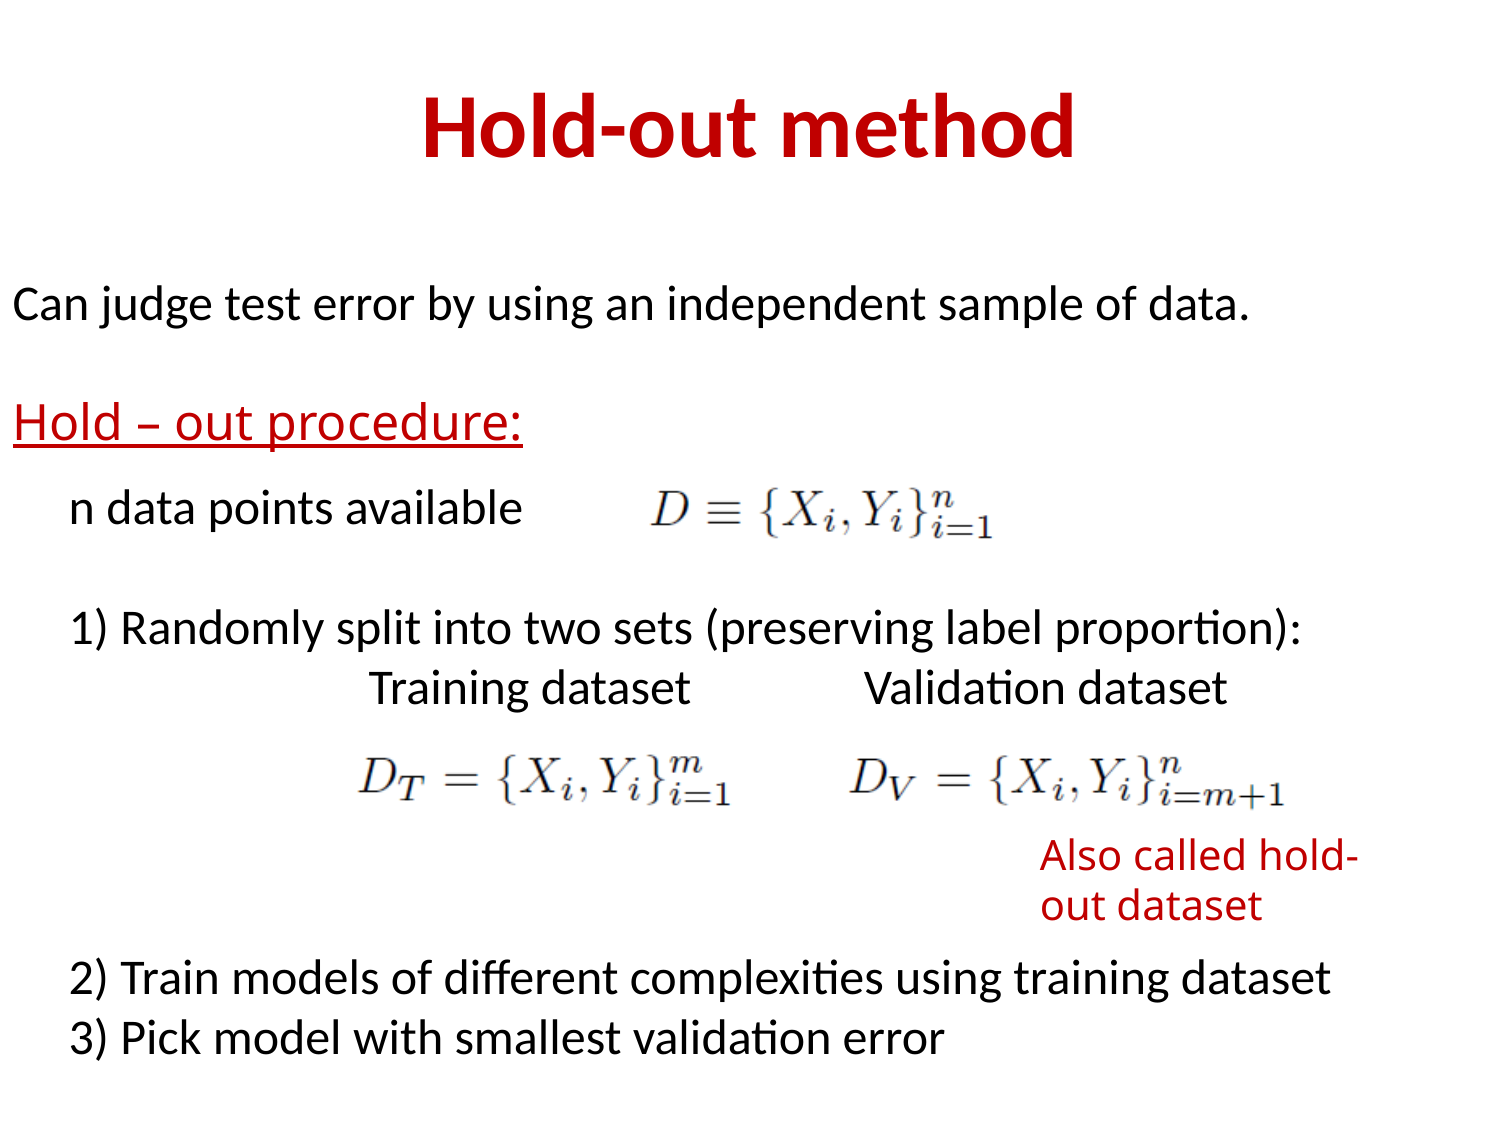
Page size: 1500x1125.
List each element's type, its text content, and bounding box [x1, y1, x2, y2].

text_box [349, 467, 1426, 938]
title Hold-out method [50, 0, 1450, 242]
text_box Can judge test error by using an independent sample of data. Hold – out procedure: n data points available 1) Randomly split into two sets (preserving label proportion): Training dataset Validation dataset 2) Train models of different complexities using training dataset 3) Pick model with smallest validation error [0, 262, 1476, 1073]
